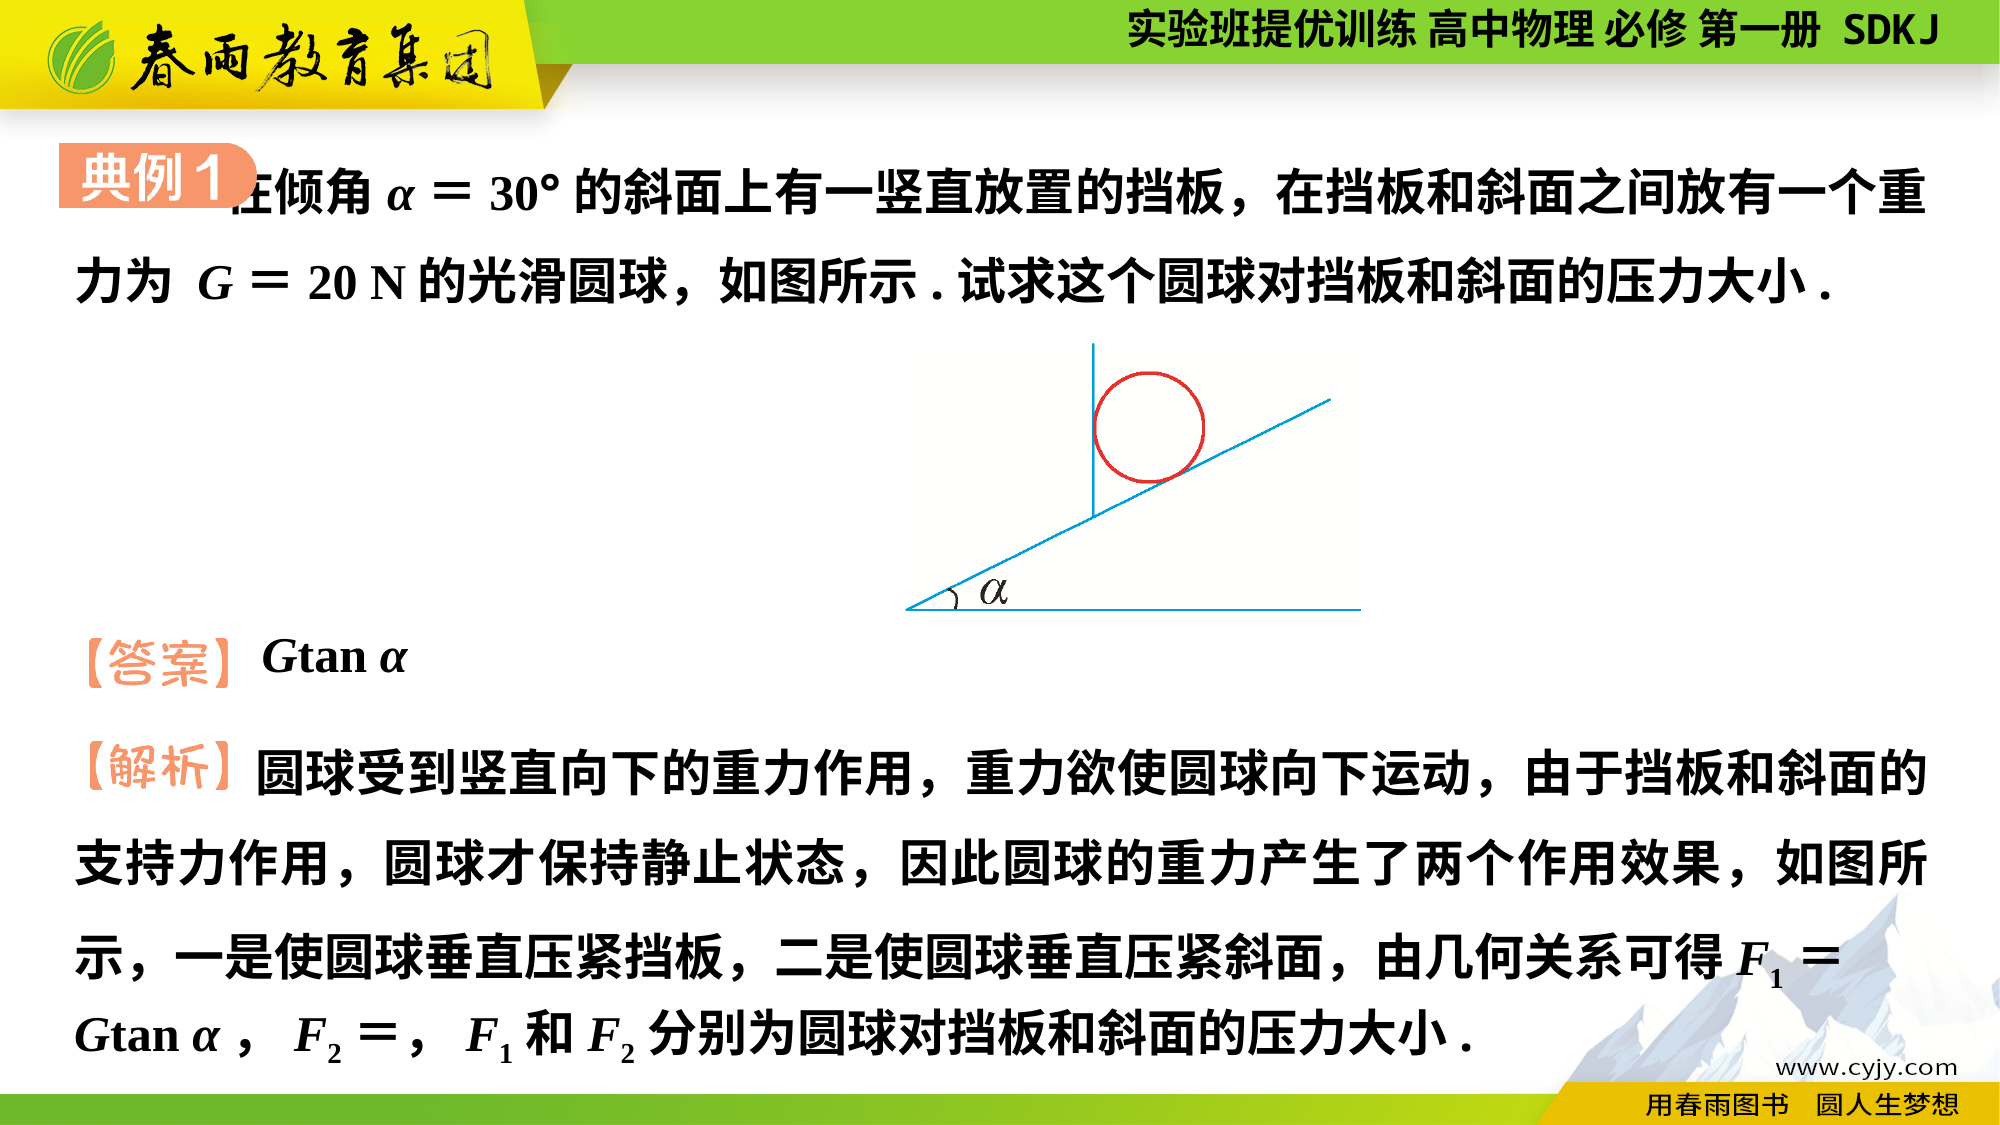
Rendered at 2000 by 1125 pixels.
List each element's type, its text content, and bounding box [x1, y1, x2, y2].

list 在倾角α＝30°的斜面上有一竖直放置的挡板，在挡板和斜面之间放有一个重力为 G＝20 N的光滑圆球，如图所示.试求这个圆球对挡板和斜面的压力大小. [59, 122, 1944, 320]
picture [0, 0, 2000, 1125]
